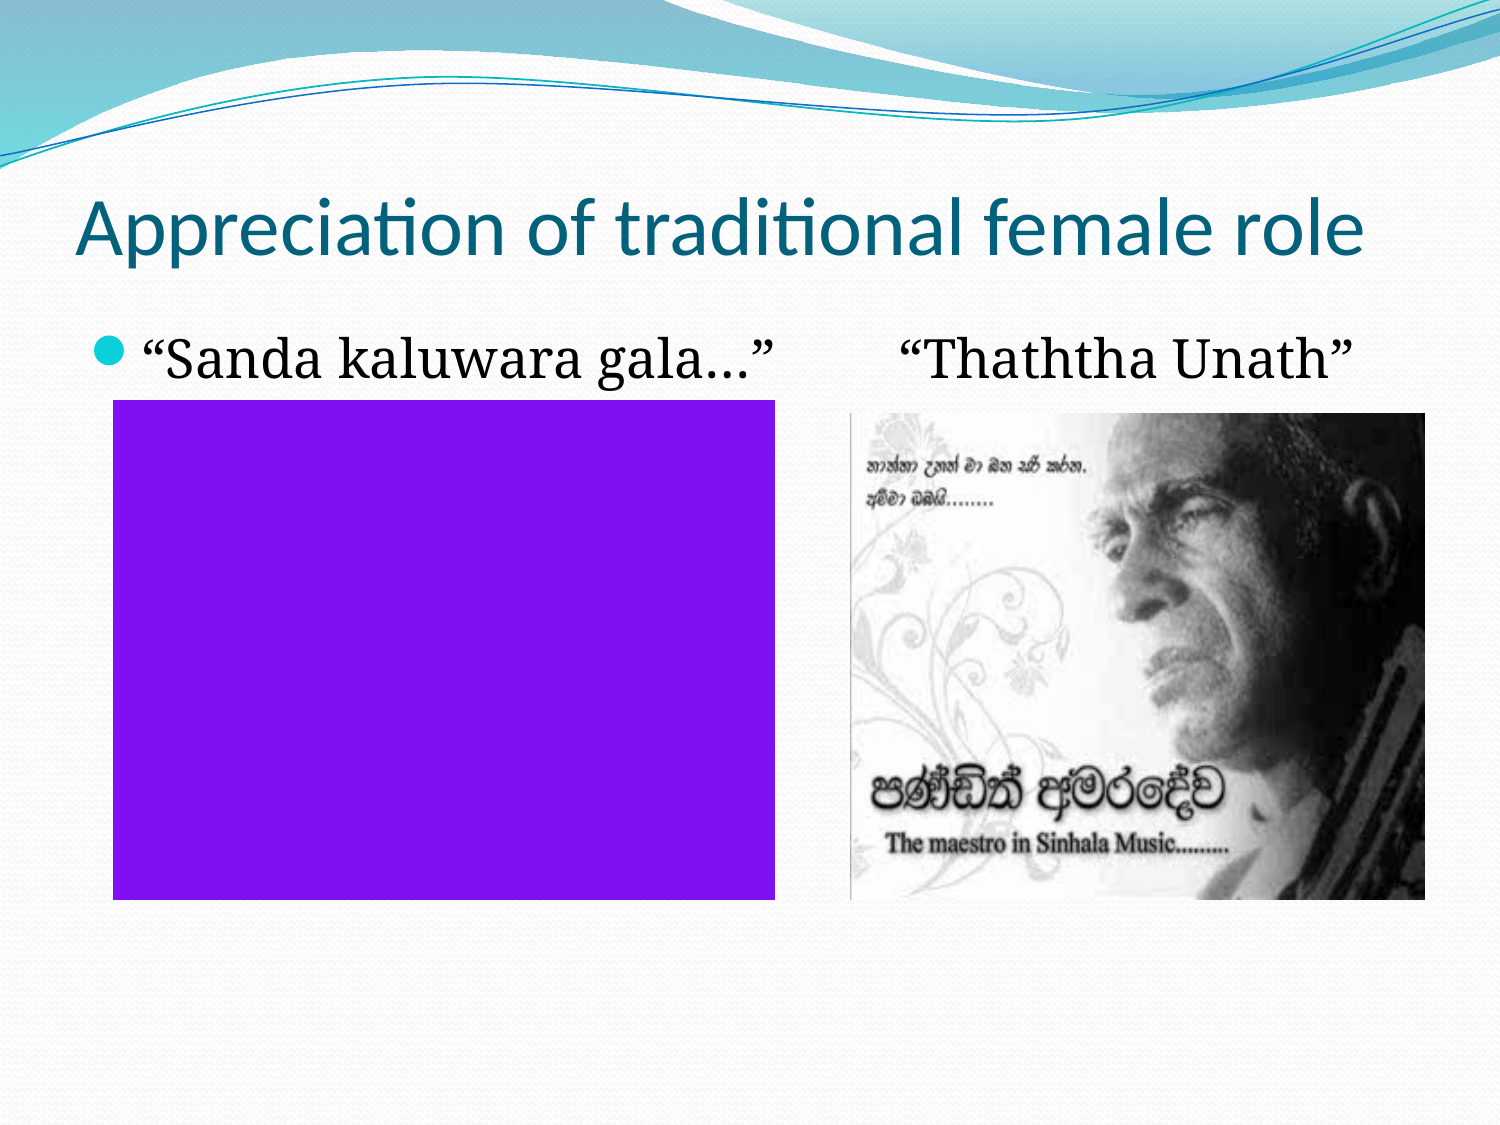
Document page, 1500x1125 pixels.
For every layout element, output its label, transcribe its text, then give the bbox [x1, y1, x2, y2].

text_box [112, 399, 776, 901]
list “Sanda kaluwara gala…” “Thaththa Unath” [75, 317, 1425, 1038]
title Appreciation of traditional female role [75, 149, 1425, 272]
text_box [849, 412, 1426, 901]
